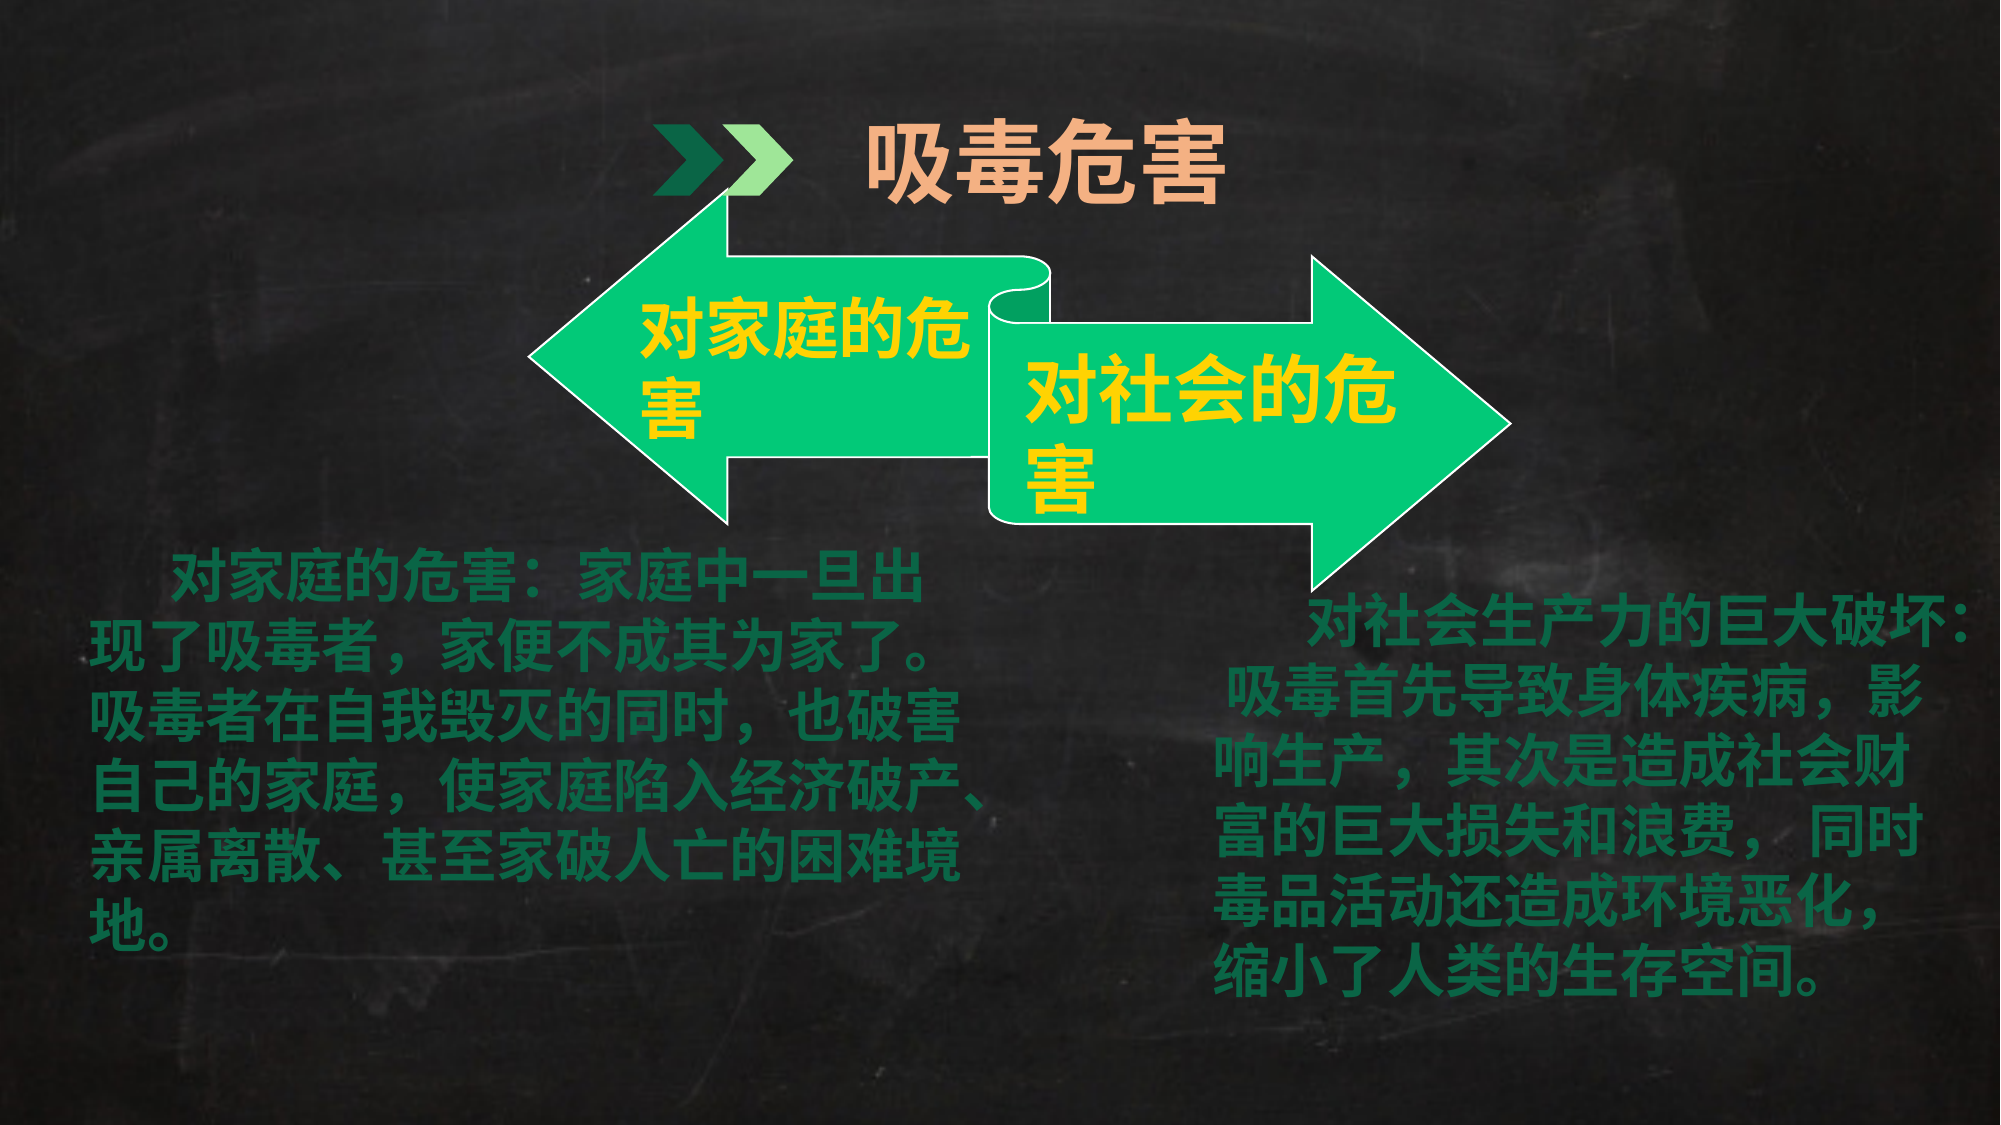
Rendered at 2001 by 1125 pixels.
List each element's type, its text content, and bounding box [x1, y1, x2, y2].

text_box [652, 124, 794, 196]
text_box 对家庭的危害：家庭中一旦出现了吸毒者，家便不成其为家了。吸毒者在自我毁灭的同时，也破害自己的家庭，使家庭陷入经济破产、亲属离散、甚至家破人亡的困难境地。 [74, 531, 979, 1012]
picture [0, 0, 2000, 1125]
text_box 吸毒危害 [692, 97, 1401, 189]
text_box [528, 189, 1511, 591]
text_box 对社会生产力的巨大破坏： 吸毒首先导致身体疾病，影响生产，其次是造成社会财富的巨大损失和浪费， 同时毒品活动还造成环境恶化， 缩小了人类的生存空间。 [1197, 576, 1971, 1012]
